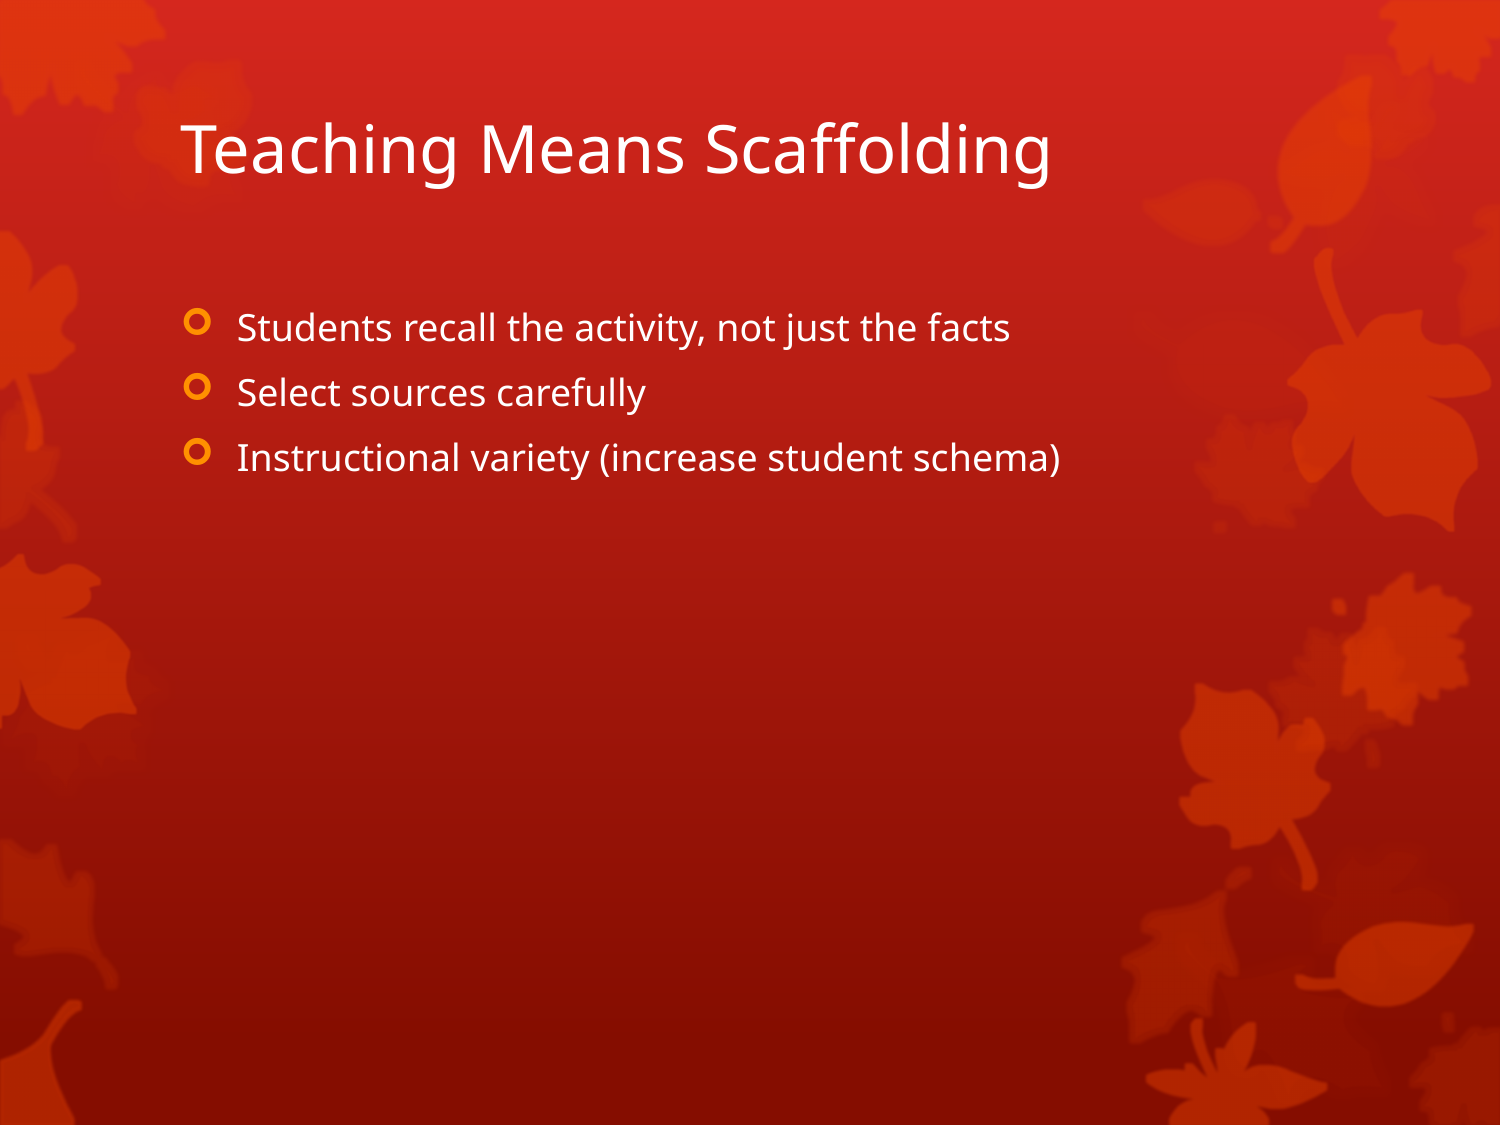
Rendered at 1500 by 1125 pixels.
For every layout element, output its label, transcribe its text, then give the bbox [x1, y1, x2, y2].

title Teaching Means Scaffolding [165, 110, 1335, 263]
list Students recall the activity, not just the facts Select sources carefully Instructional variety (increase student schema) [165, 296, 1335, 962]
